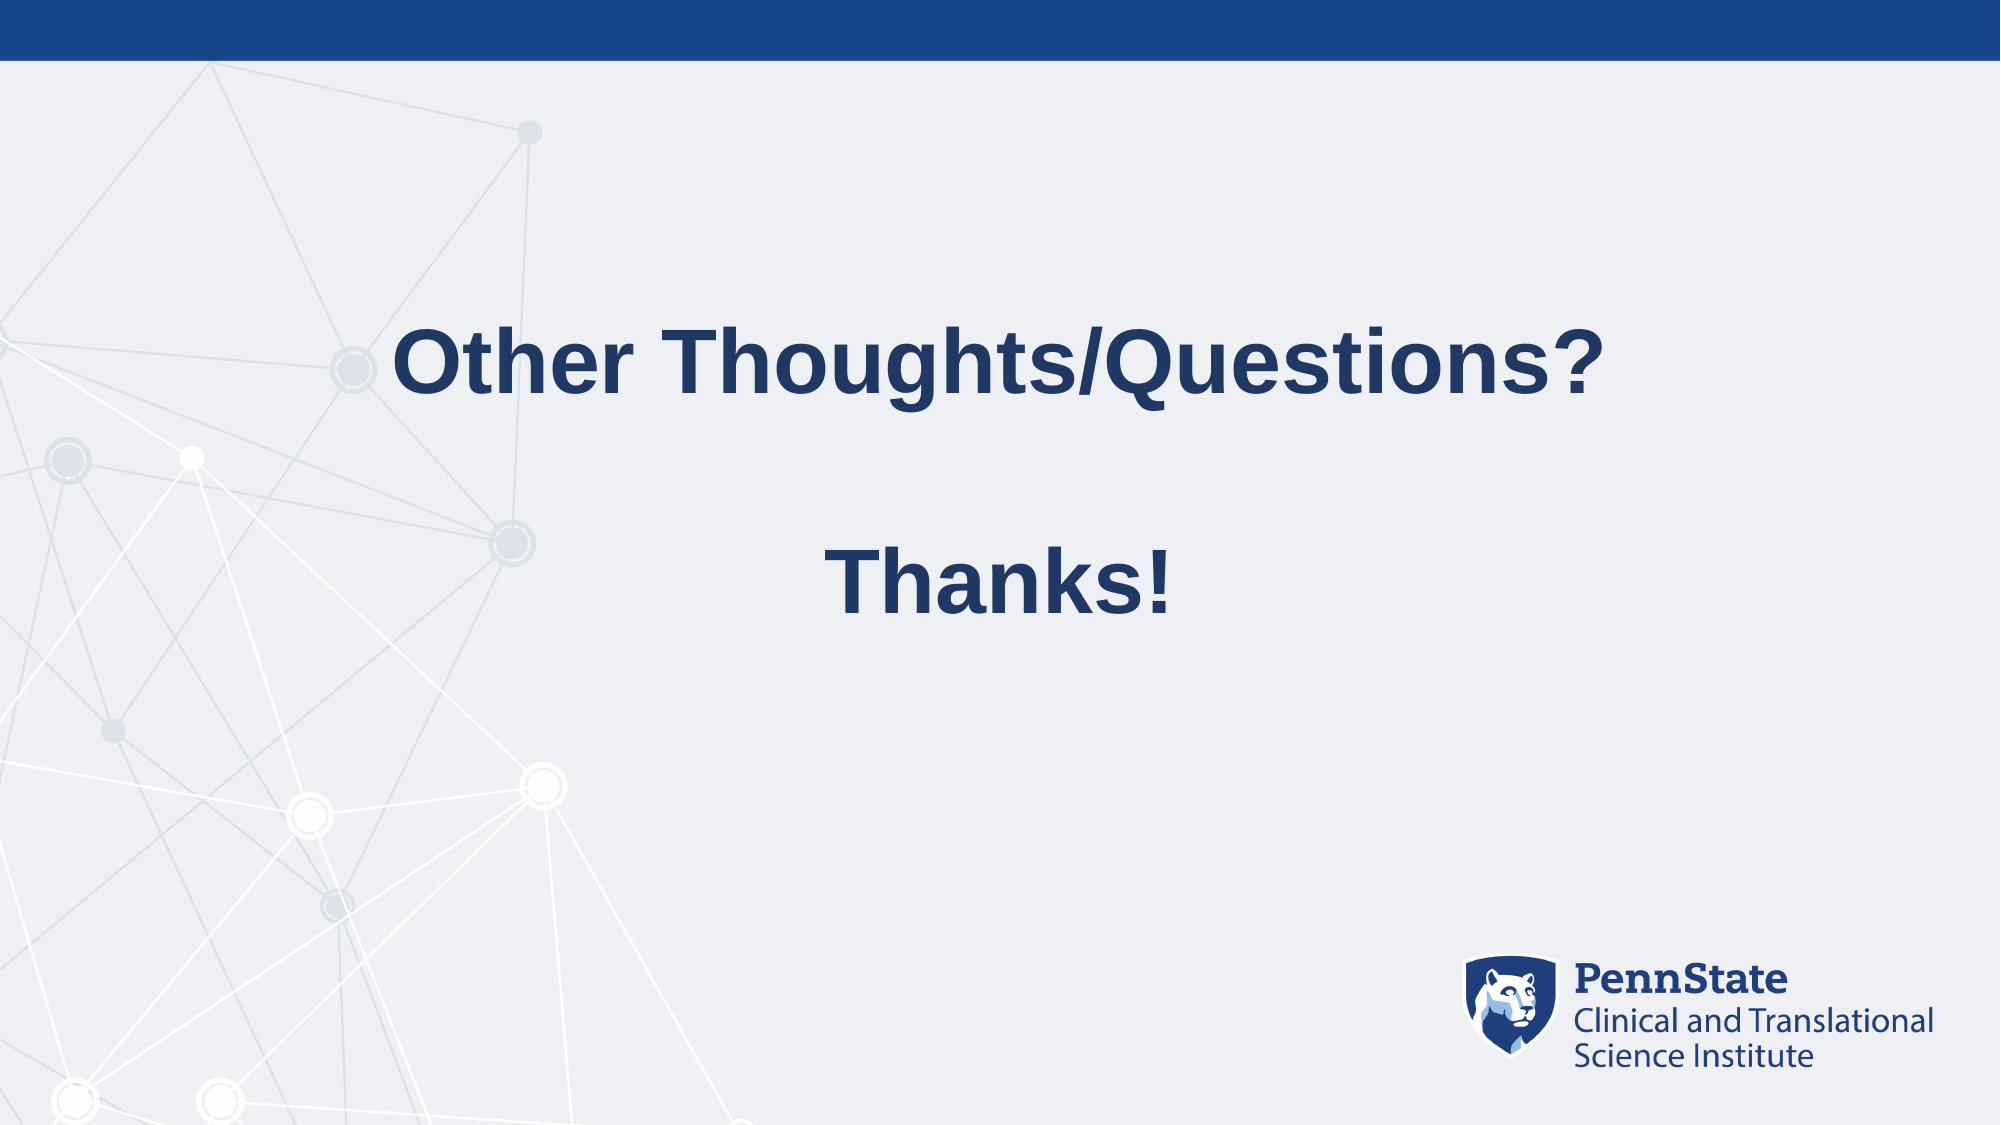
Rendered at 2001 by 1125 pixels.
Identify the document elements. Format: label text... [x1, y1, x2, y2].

title Other Thoughts/Questions? Thanks! [137, 186, 1863, 747]
picture [0, 0, 2000, 1125]
